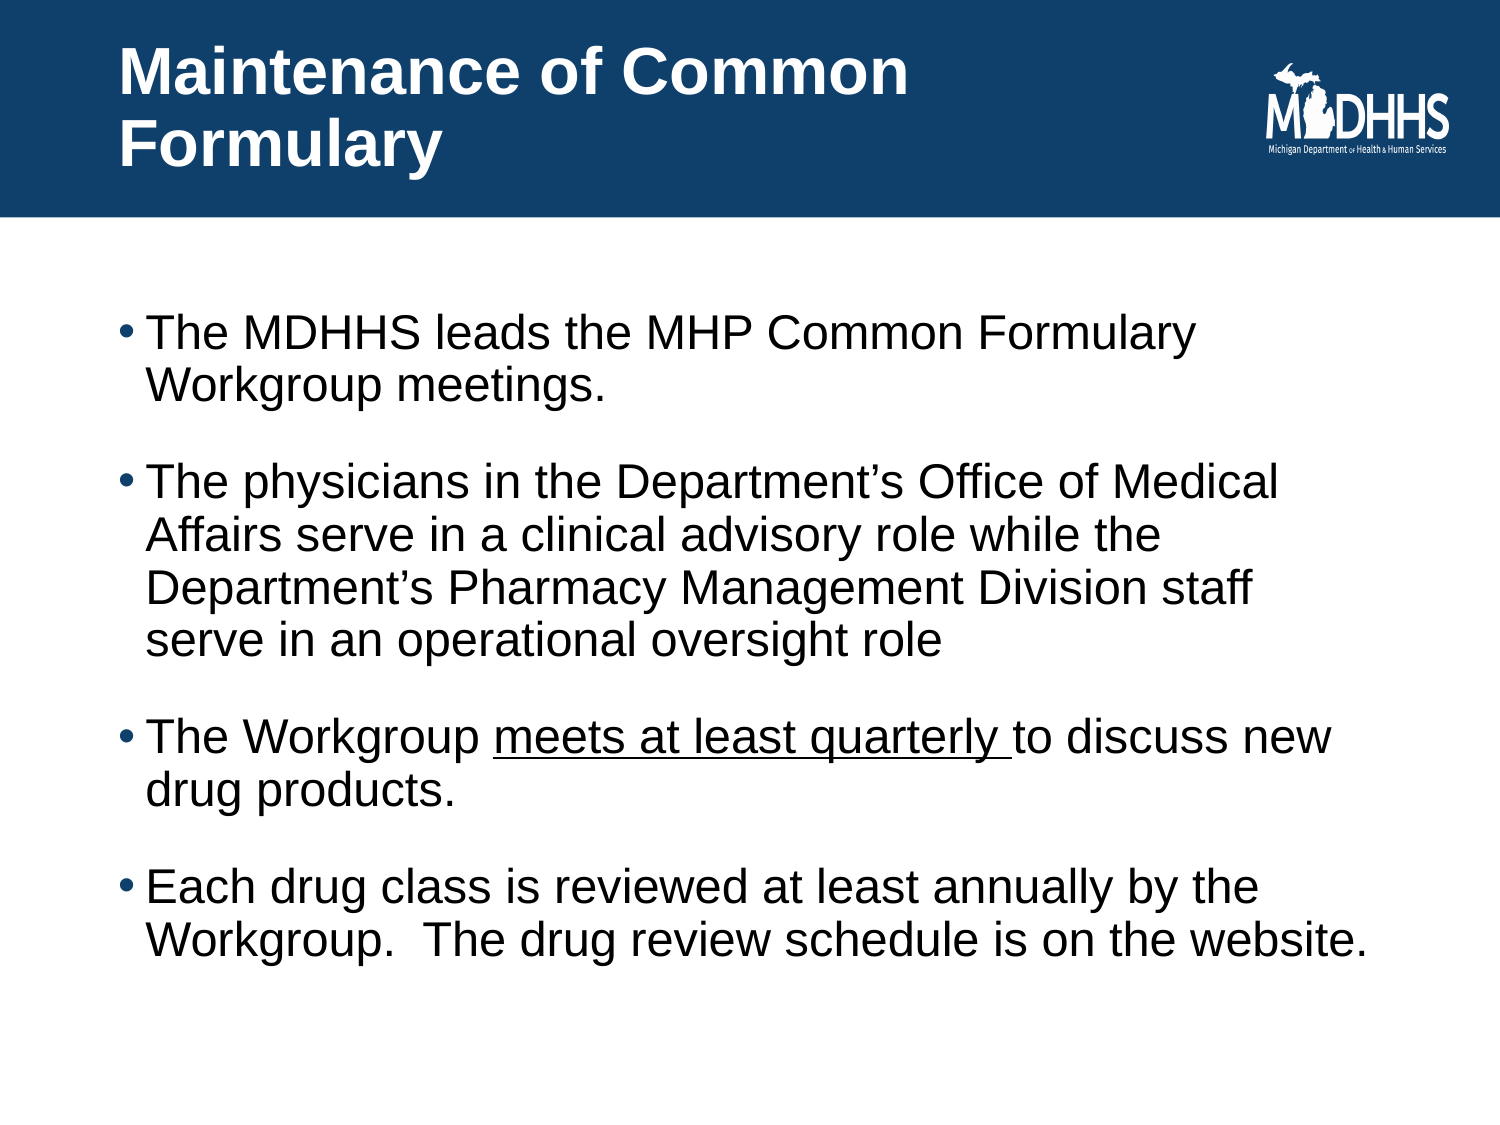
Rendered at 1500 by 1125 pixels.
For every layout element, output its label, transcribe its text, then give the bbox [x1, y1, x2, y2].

list The MDHHS leads the MHP Common Formulary Workgroup meetings. The physicians in the Department’s Office of Medical Affairs serve in a clinical advisory role while the Department’s Pharmacy Management Division staff serve in an operational oversight role The Workgroup meets at least quarterly to discuss new drug products. Each drug class is reviewed at least annually by the Workgroup. The drug review schedule is on the website. [103, 299, 1397, 1014]
picture [1266, 63, 1449, 155]
title Maintenance of Common Formulary [103, 0, 1216, 218]
